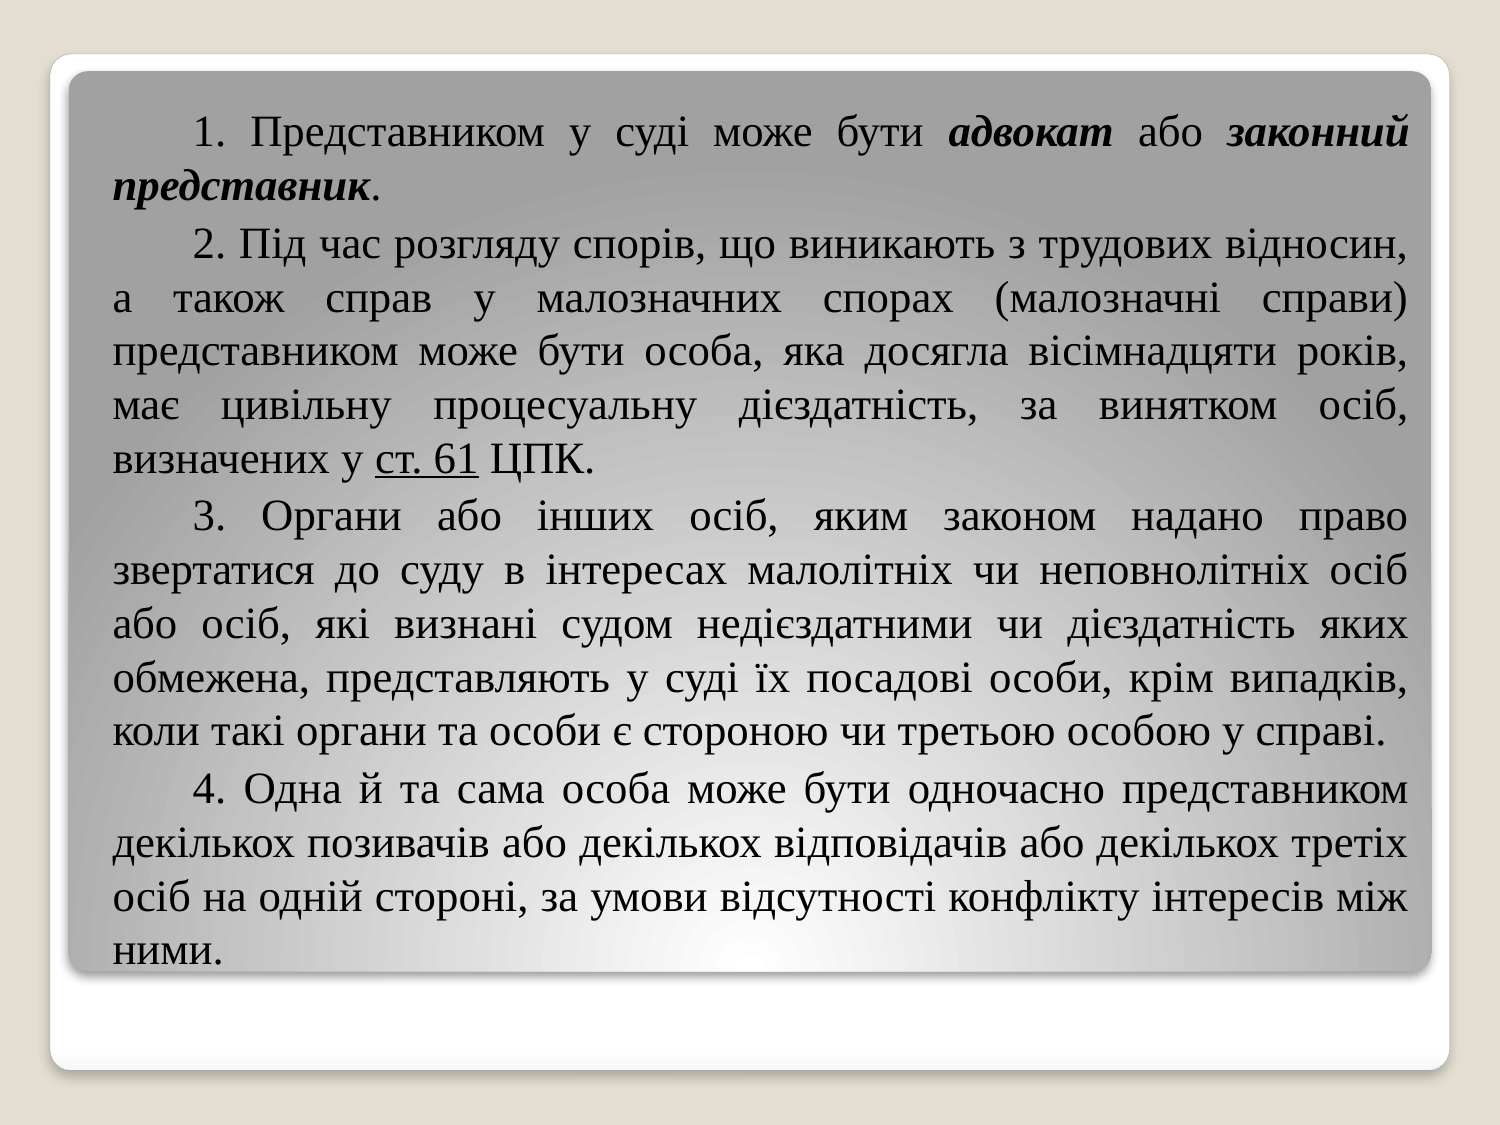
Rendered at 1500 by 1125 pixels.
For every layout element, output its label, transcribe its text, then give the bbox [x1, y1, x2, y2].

list 1. Представником у суді може бути адвокат або законний представник. 2. Під час розгляду спорів, що виникають з трудових відносин, а також справ у малозначних спорах (малозначні справи) представником може бути особа, яка досягла вісімнадцяти років, має цивільну процесуальну дієздатність, за винятком осіб, визначених у ст. 61 ЦПК. 3. Органи або інших осіб, яким законом надано право звертатися до суду в інтересах малолітніх чи неповнолітніх осіб або осіб, які визнані судом недієздатними чи дієздатність яких обмежена, представляють у суді їх посадові особи, крім випадків, коли такі органи та особи є стороною чи третьою особою у справі. 4. Одна й та сама особа може бути одночасно представником декількох позивачів або декількох відповідачів або декількох третіх осіб на одній стороні, за умови відсутності конфлікту інтересів між ними. [82, 86, 1425, 1043]
